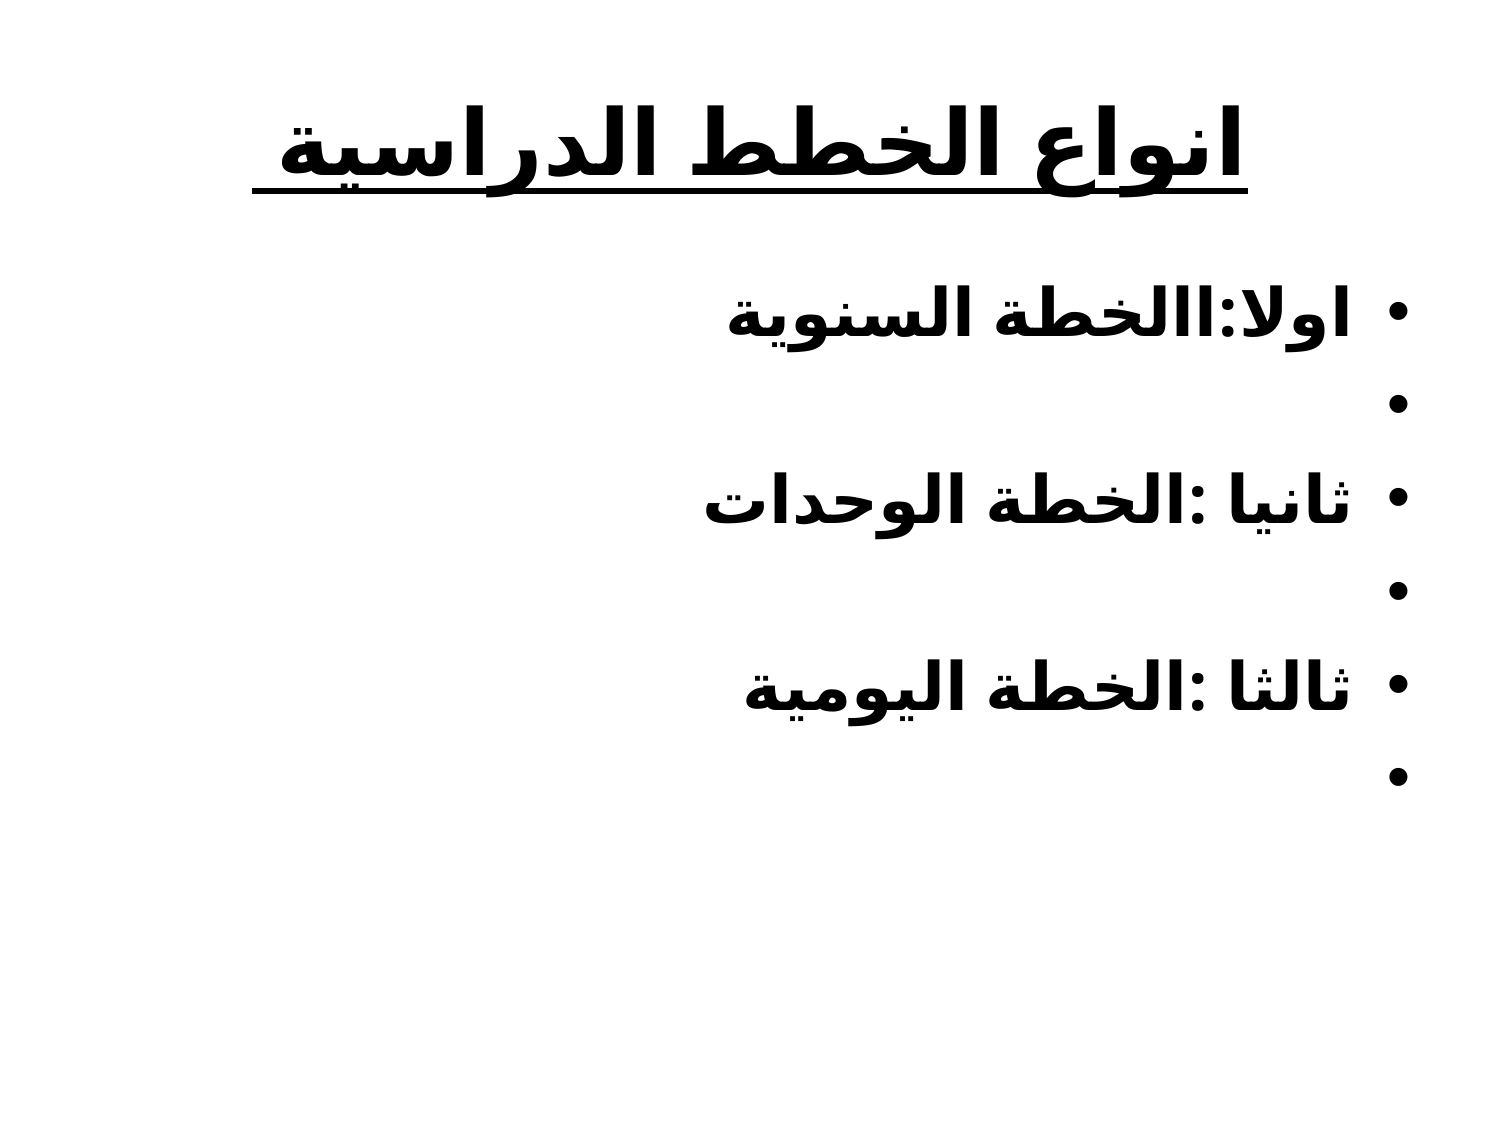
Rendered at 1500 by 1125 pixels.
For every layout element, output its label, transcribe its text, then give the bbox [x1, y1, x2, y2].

list اولا:االخطة السنوية ثانيا :الخطة الوحدات ثالثا :الخطة اليومية [75, 262, 1425, 1005]
title انواع الخطط الدراسية [75, 45, 1425, 233]
